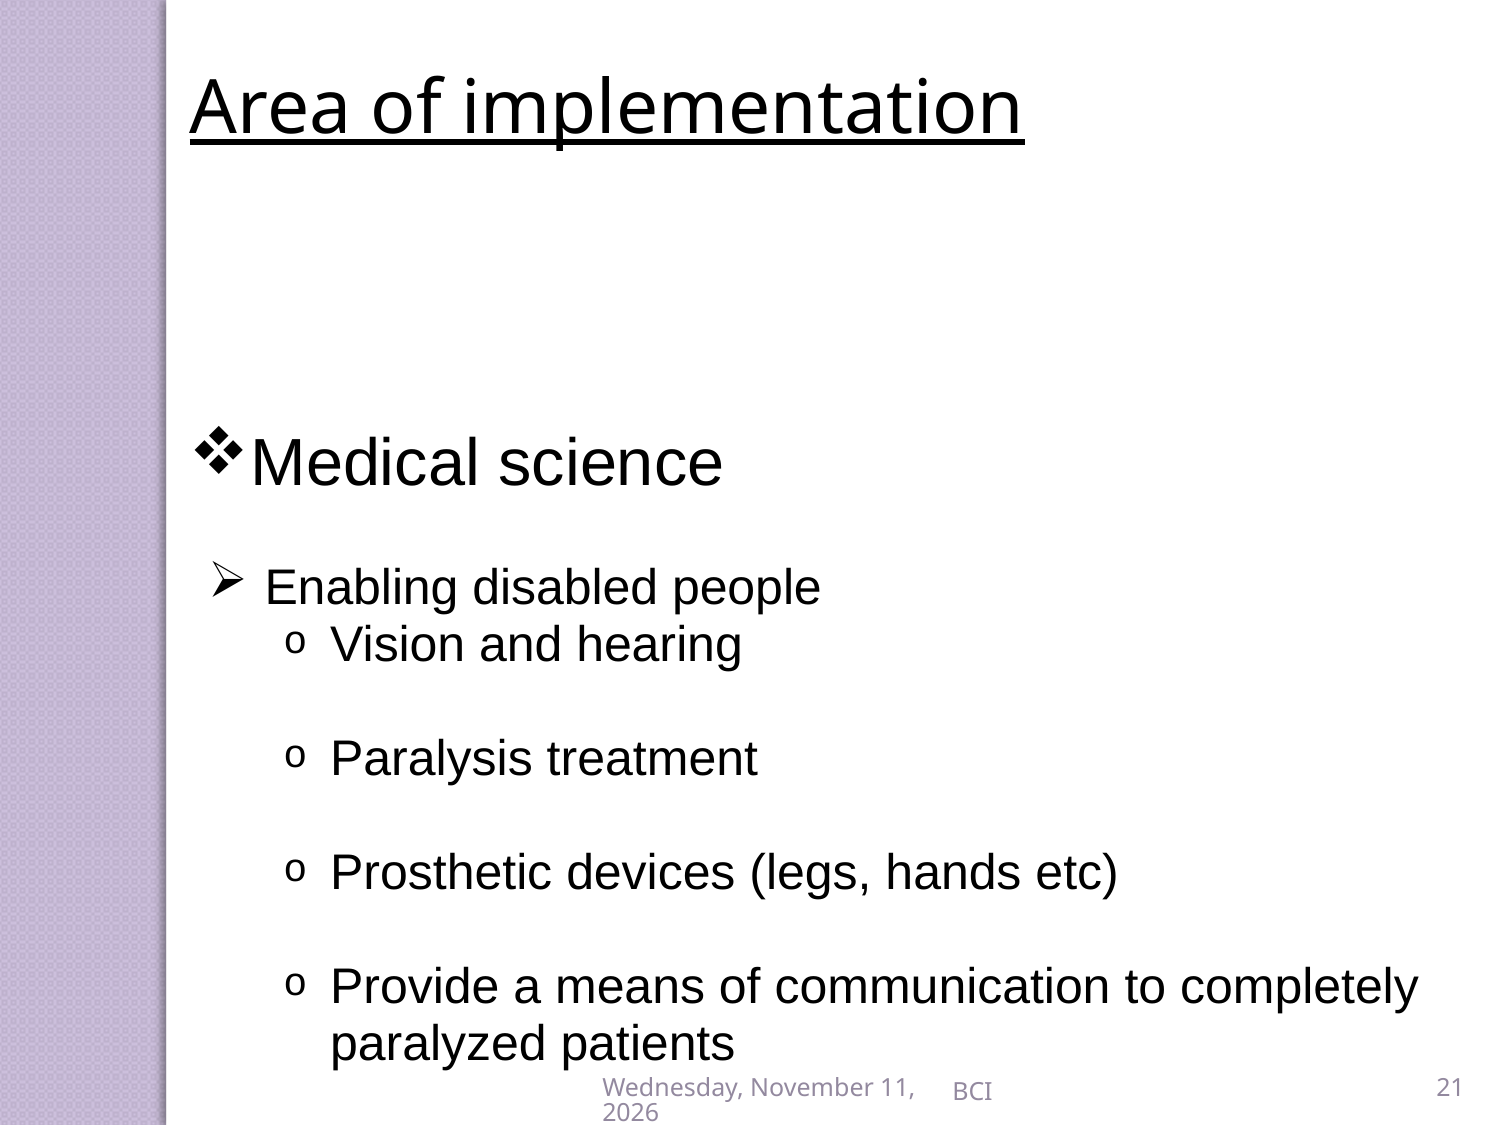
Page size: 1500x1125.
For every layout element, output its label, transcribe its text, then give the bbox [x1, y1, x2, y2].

slide_number 21 [1413, 1034, 1488, 1113]
footer BCI [937, 1034, 1413, 1113]
text_box Area of implementation Medical science Enabling disabled people Vision and hearing Paralysis treatment Prosthetic devices (legs, hands etc) Provide a means of communication to completely paralyzed patients Surgically implanted devices used as replacement for paralyzed patients [174, 51, 1463, 1125]
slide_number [587, 1034, 937, 1113]
